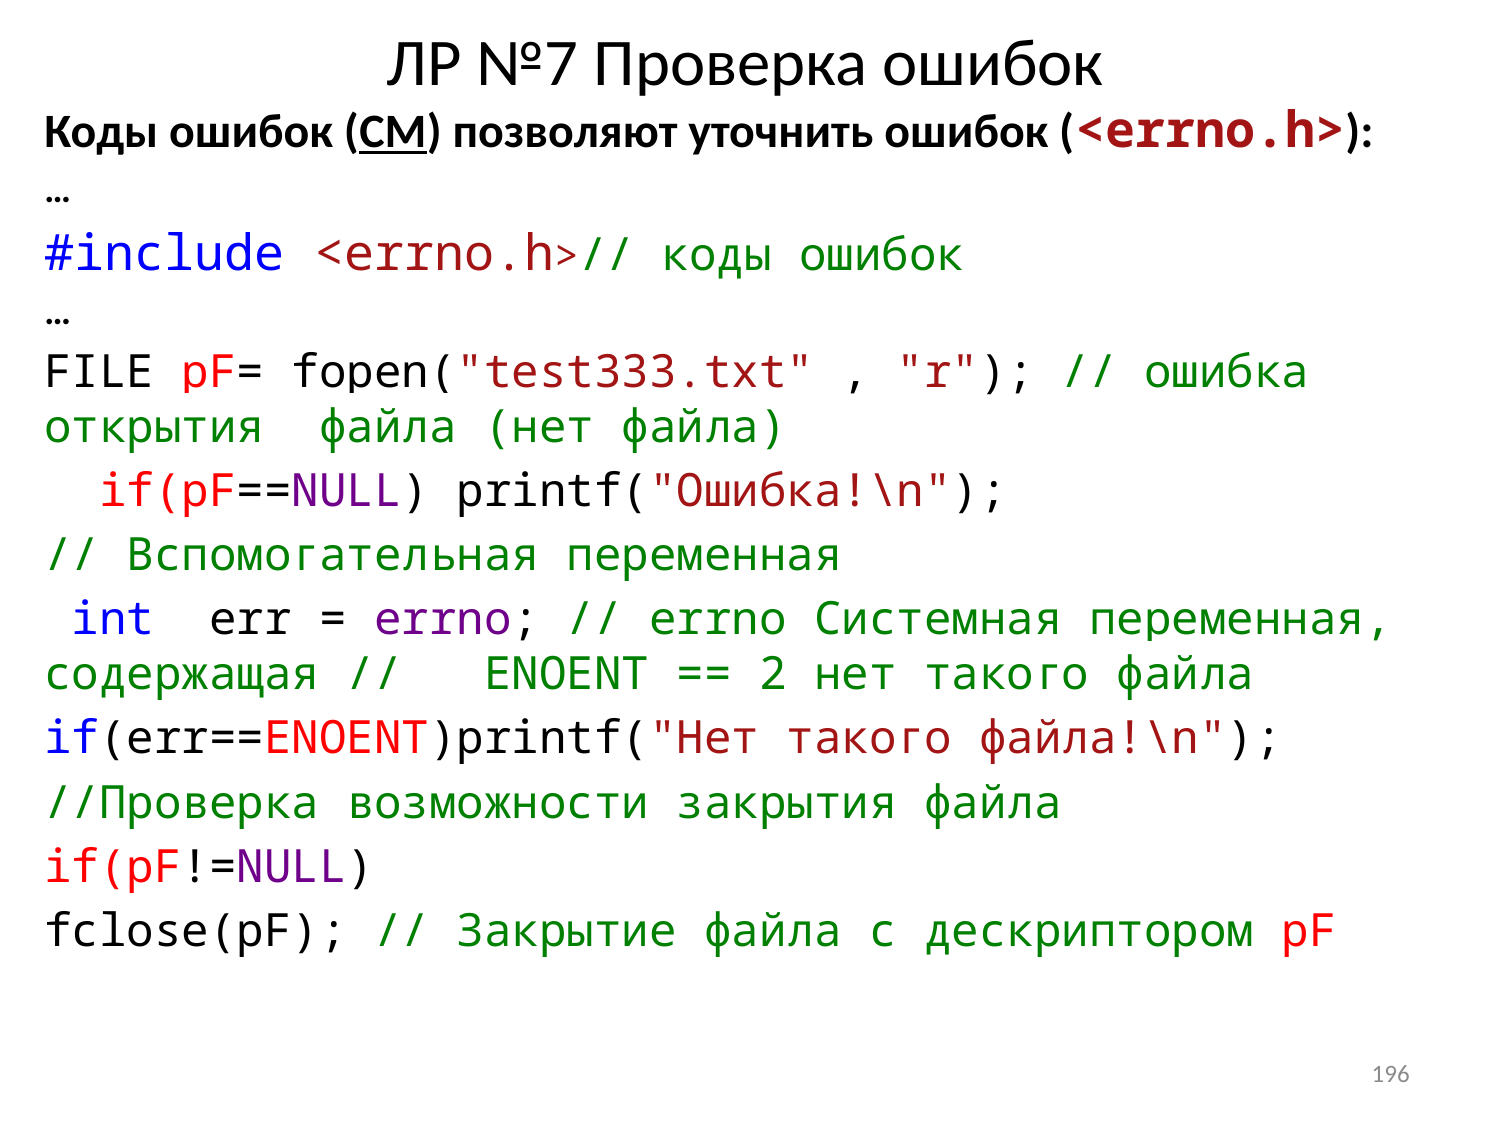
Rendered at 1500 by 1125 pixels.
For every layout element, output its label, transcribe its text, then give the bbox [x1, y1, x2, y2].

slide_number 196 [1074, 1042, 1425, 1103]
title ЛР №7 Проверка ошибок [265, 4, 1226, 89]
text_box Коды ошибок (СМ) позволяют уточнить ошибок (<errno.h>): … #include <errno.h>// коды ошибок … FILE pF= fopen("test333.txt" , "r"); // ошибка открытия файла (нет файла) if(pF==NULL) printf("Ошибка!\n"); // Вспомогательная переменная int err = errno; // errno Системная переменная, содержащая // ENOENT == 2 нет такого файла if(err==ENOENT)printf("Нет такого файла!\n"); //Проверка возможности закрытия файла if(pF!=NULL) fclose(pF); // Закрытие файла с дескриптором pF [29, 89, 1453, 988]
